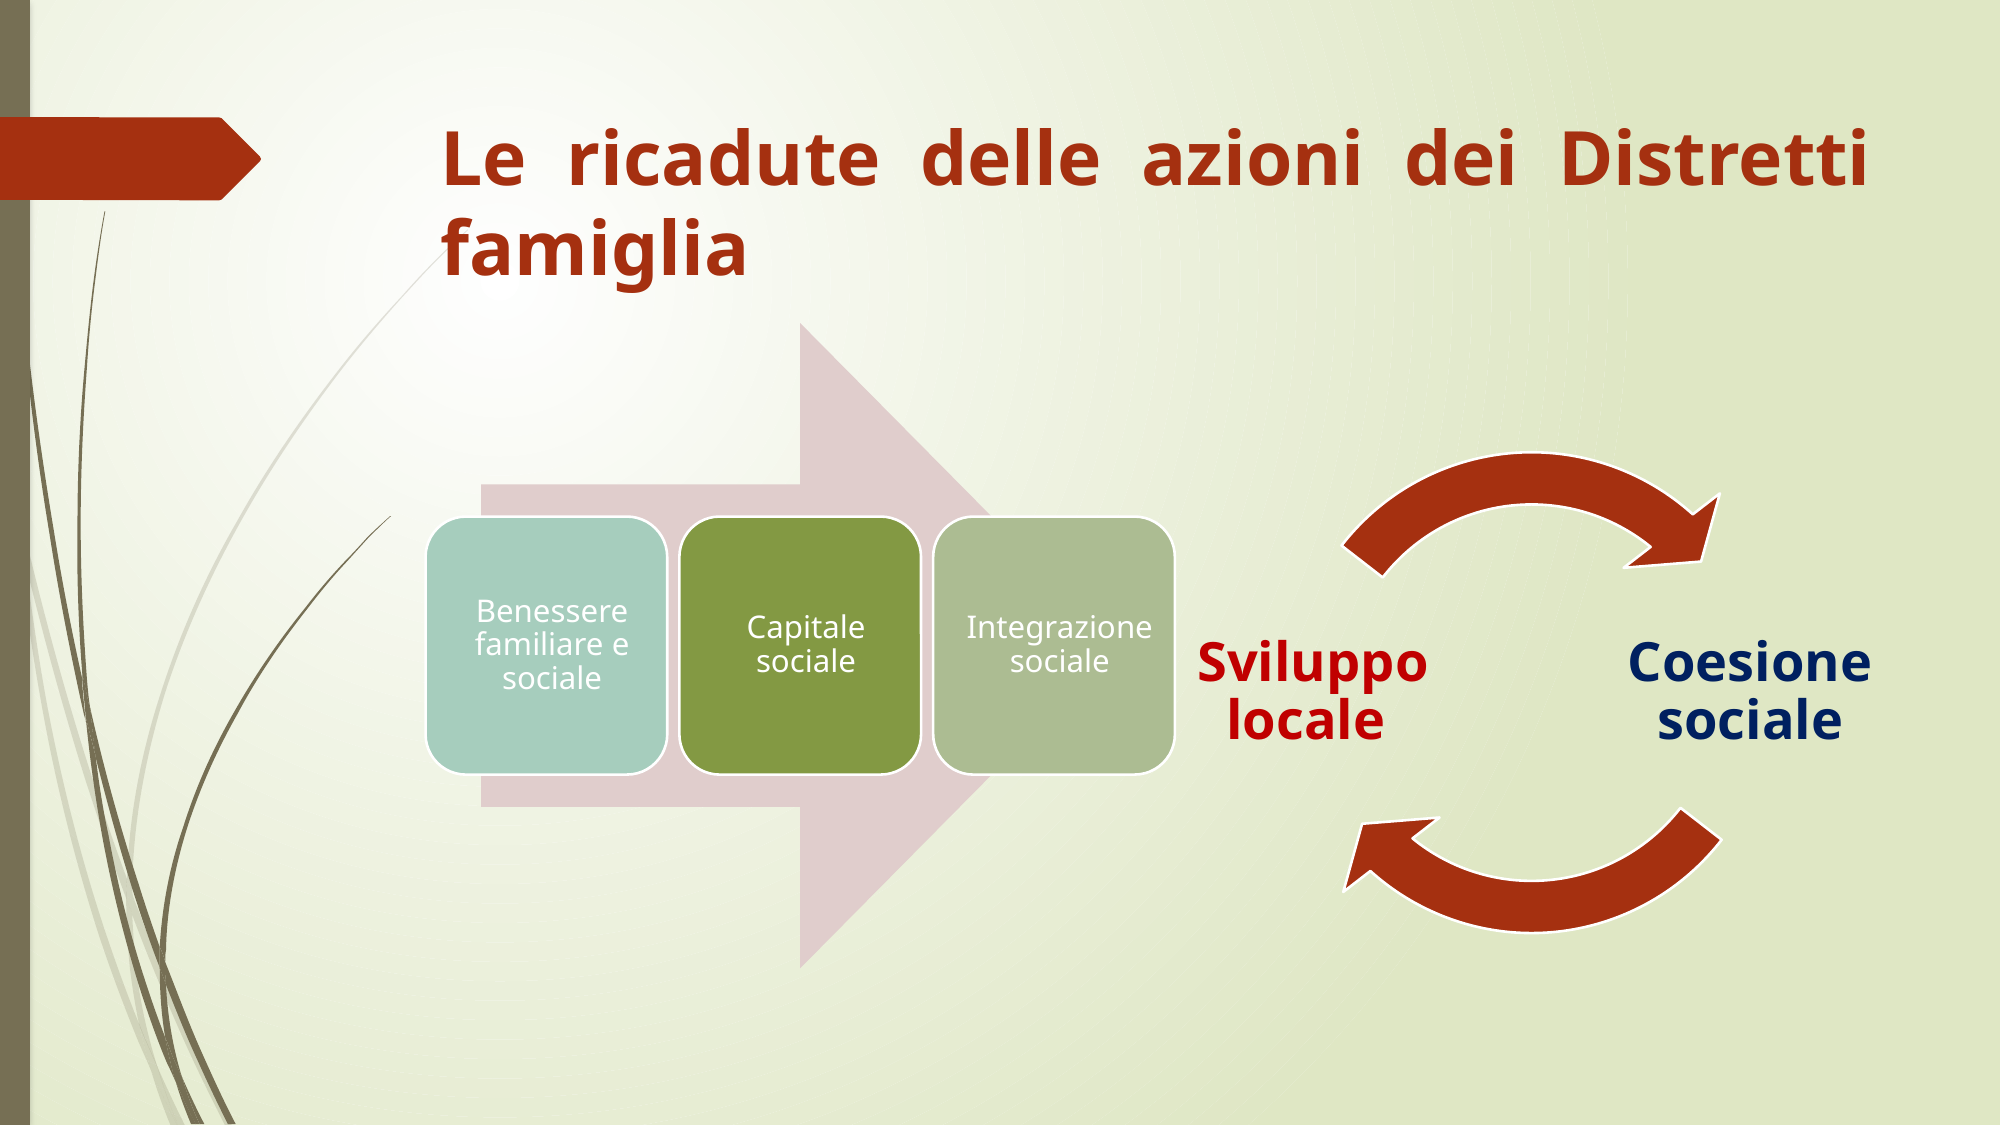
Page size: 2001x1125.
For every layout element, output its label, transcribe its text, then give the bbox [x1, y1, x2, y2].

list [424, 322, 1176, 969]
title Le ricadute delle azioni dei Distretti famiglia [425, 102, 1888, 417]
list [1175, 417, 1888, 968]
